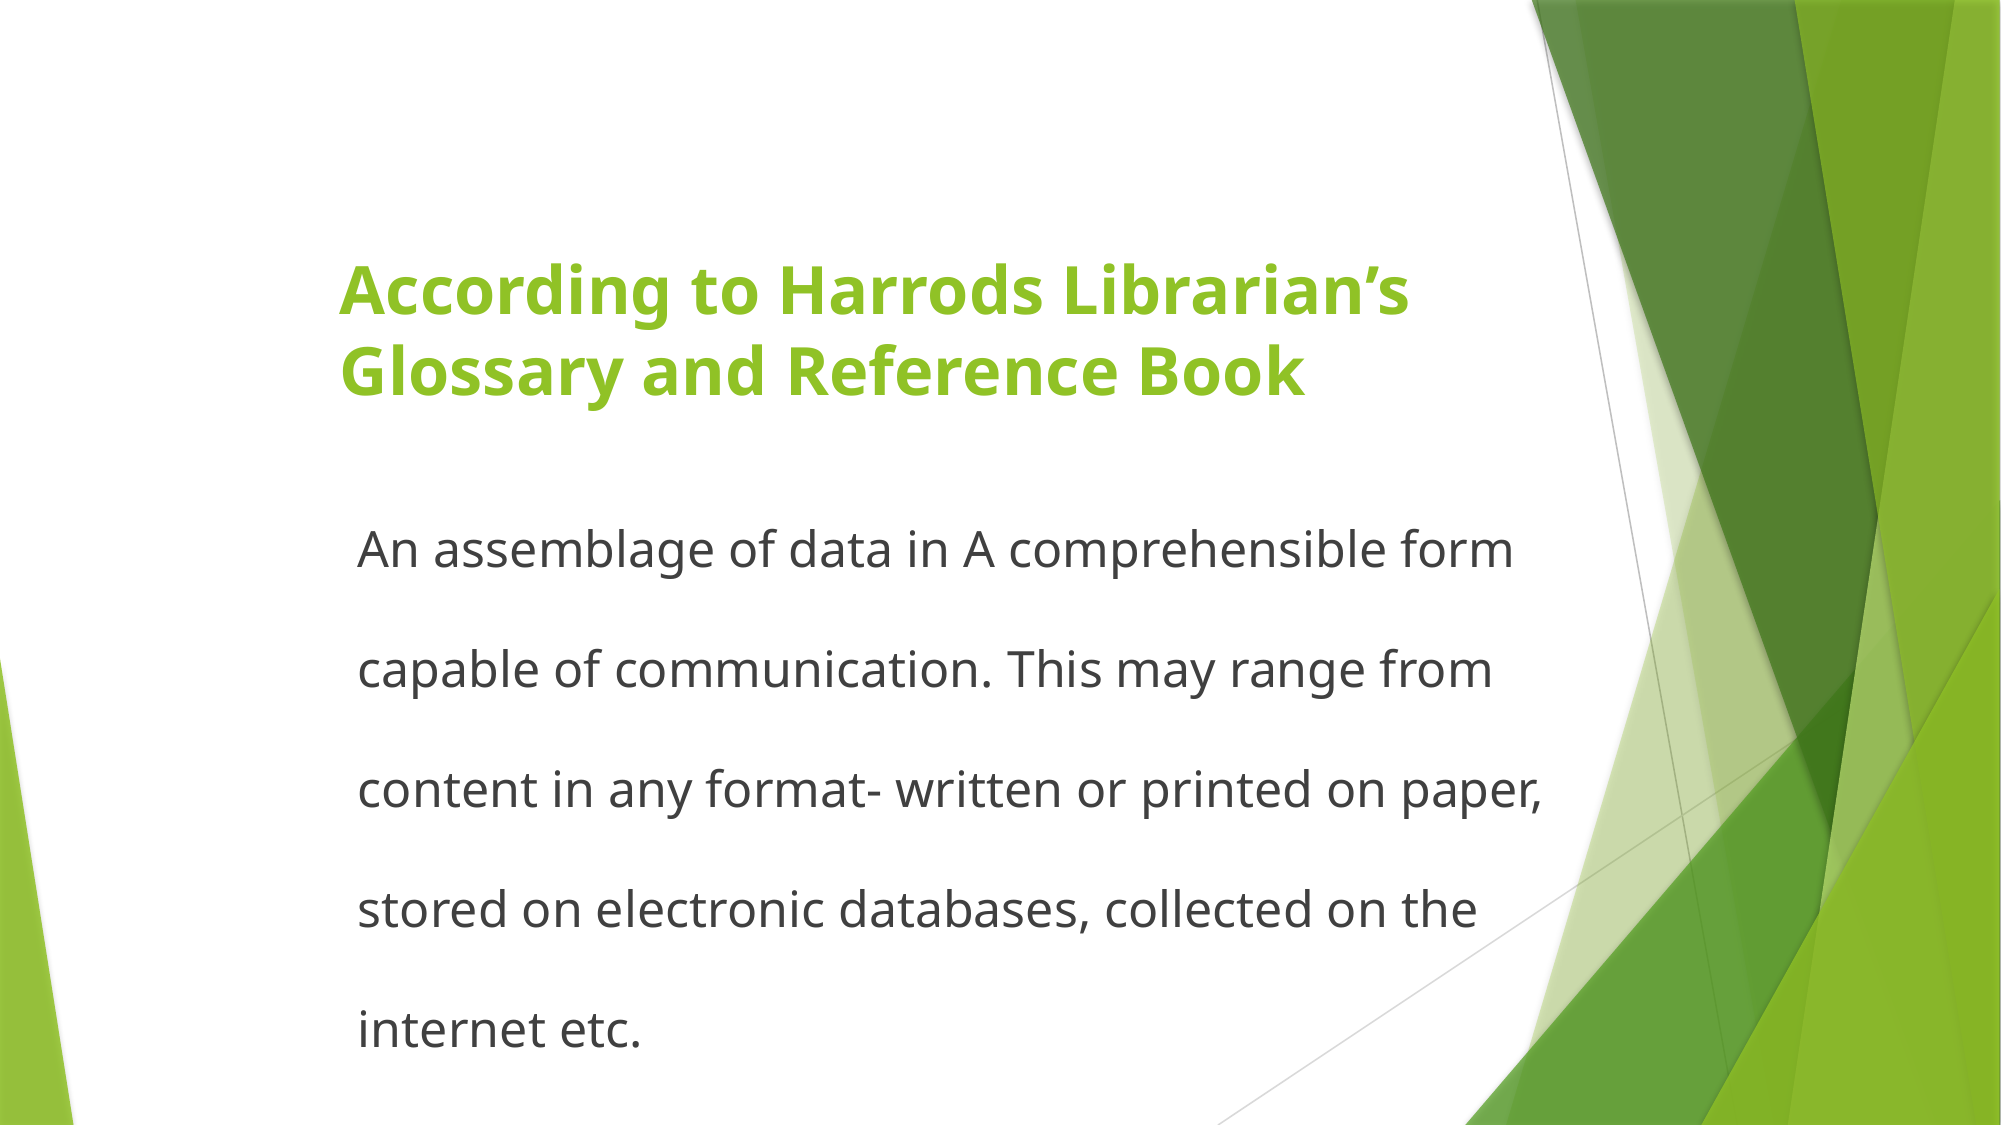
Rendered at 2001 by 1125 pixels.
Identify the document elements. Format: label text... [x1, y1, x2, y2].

list An assemblage of data in A comprehensible form capable of communication. This may range from content in any format- written or printed on paper, stored on electronic databases, collected on the internet etc. [324, 368, 1675, 1079]
title According to Harrods Librarian’s Glossary and Reference Book [324, 160, 1675, 363]
